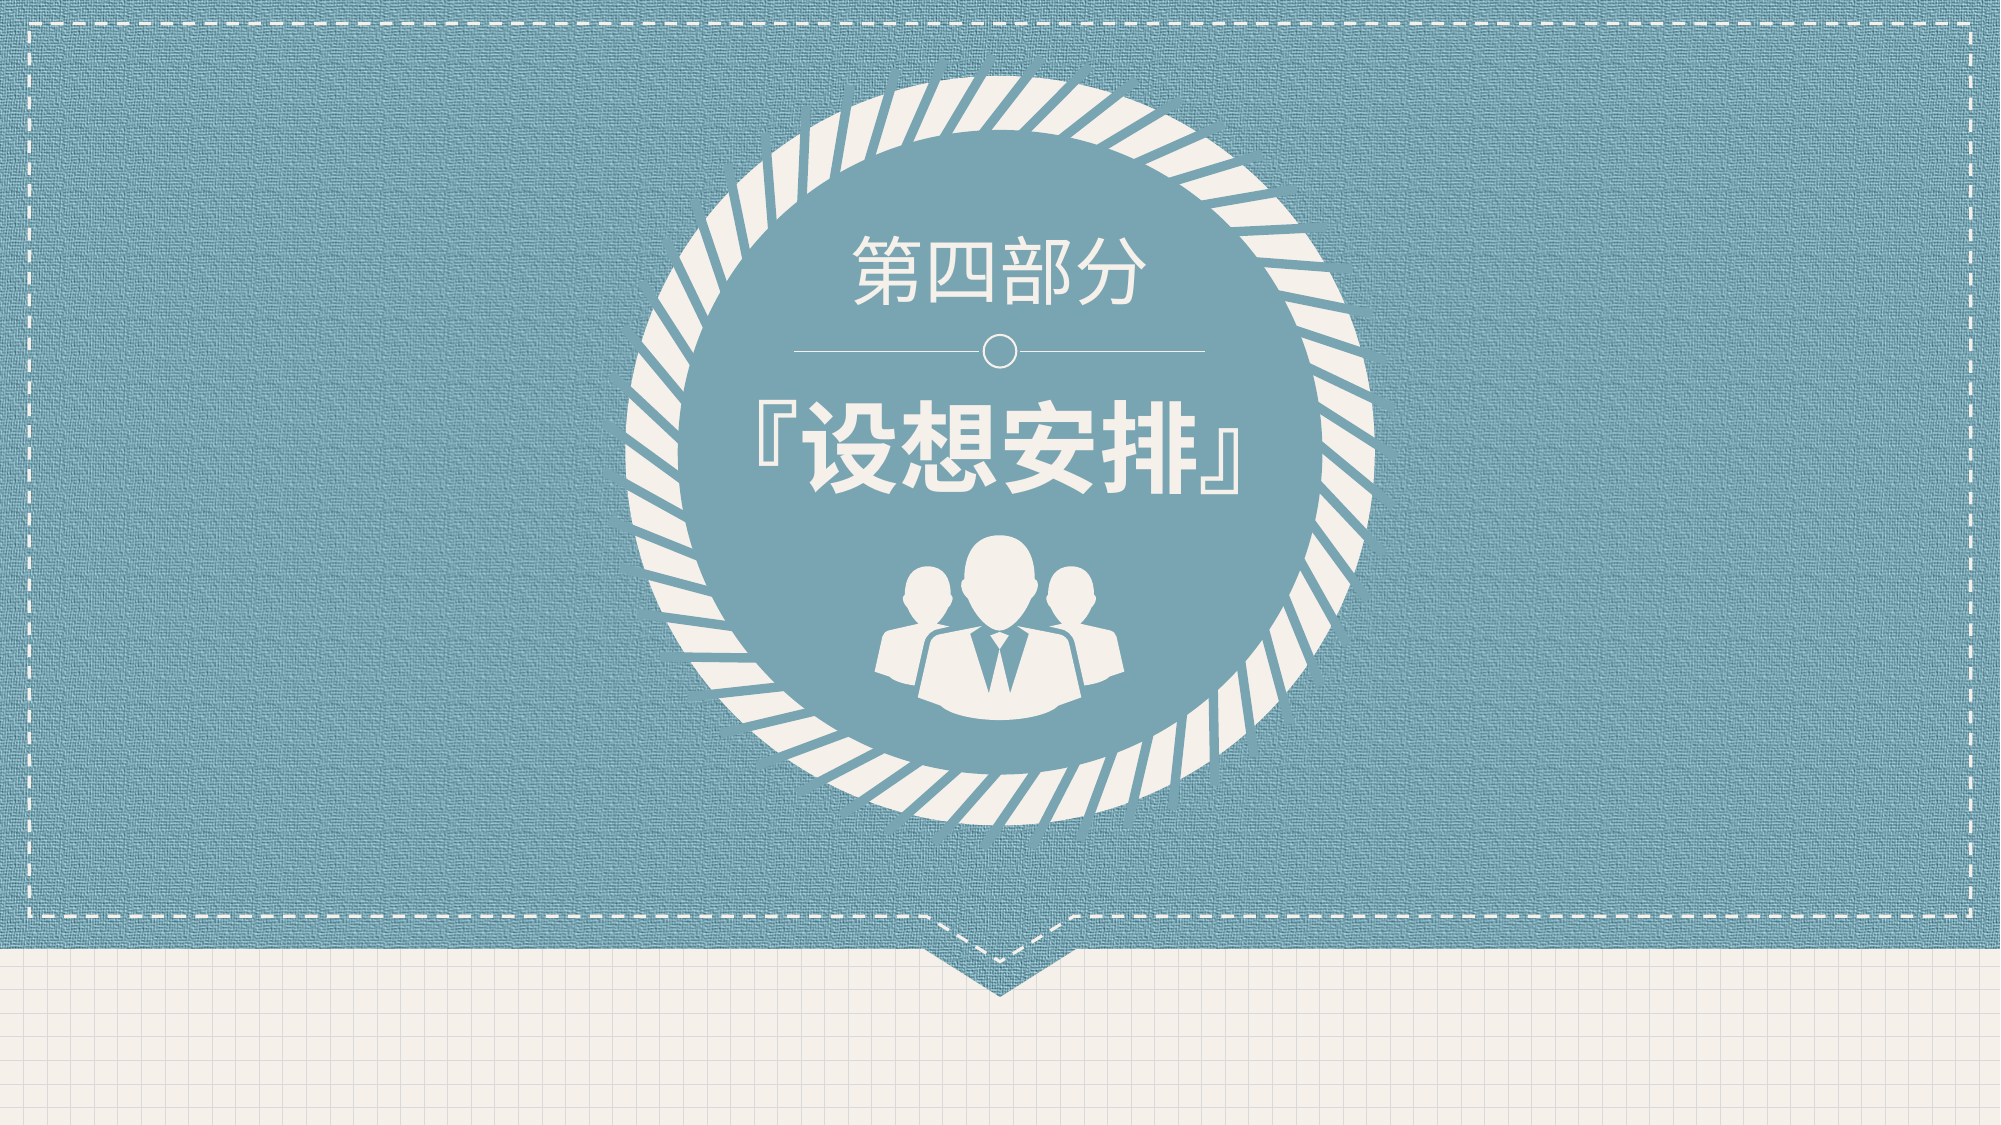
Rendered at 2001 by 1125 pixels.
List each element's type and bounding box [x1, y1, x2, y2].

text_box [604, 56, 1396, 848]
picture [0, 0, 2000, 998]
